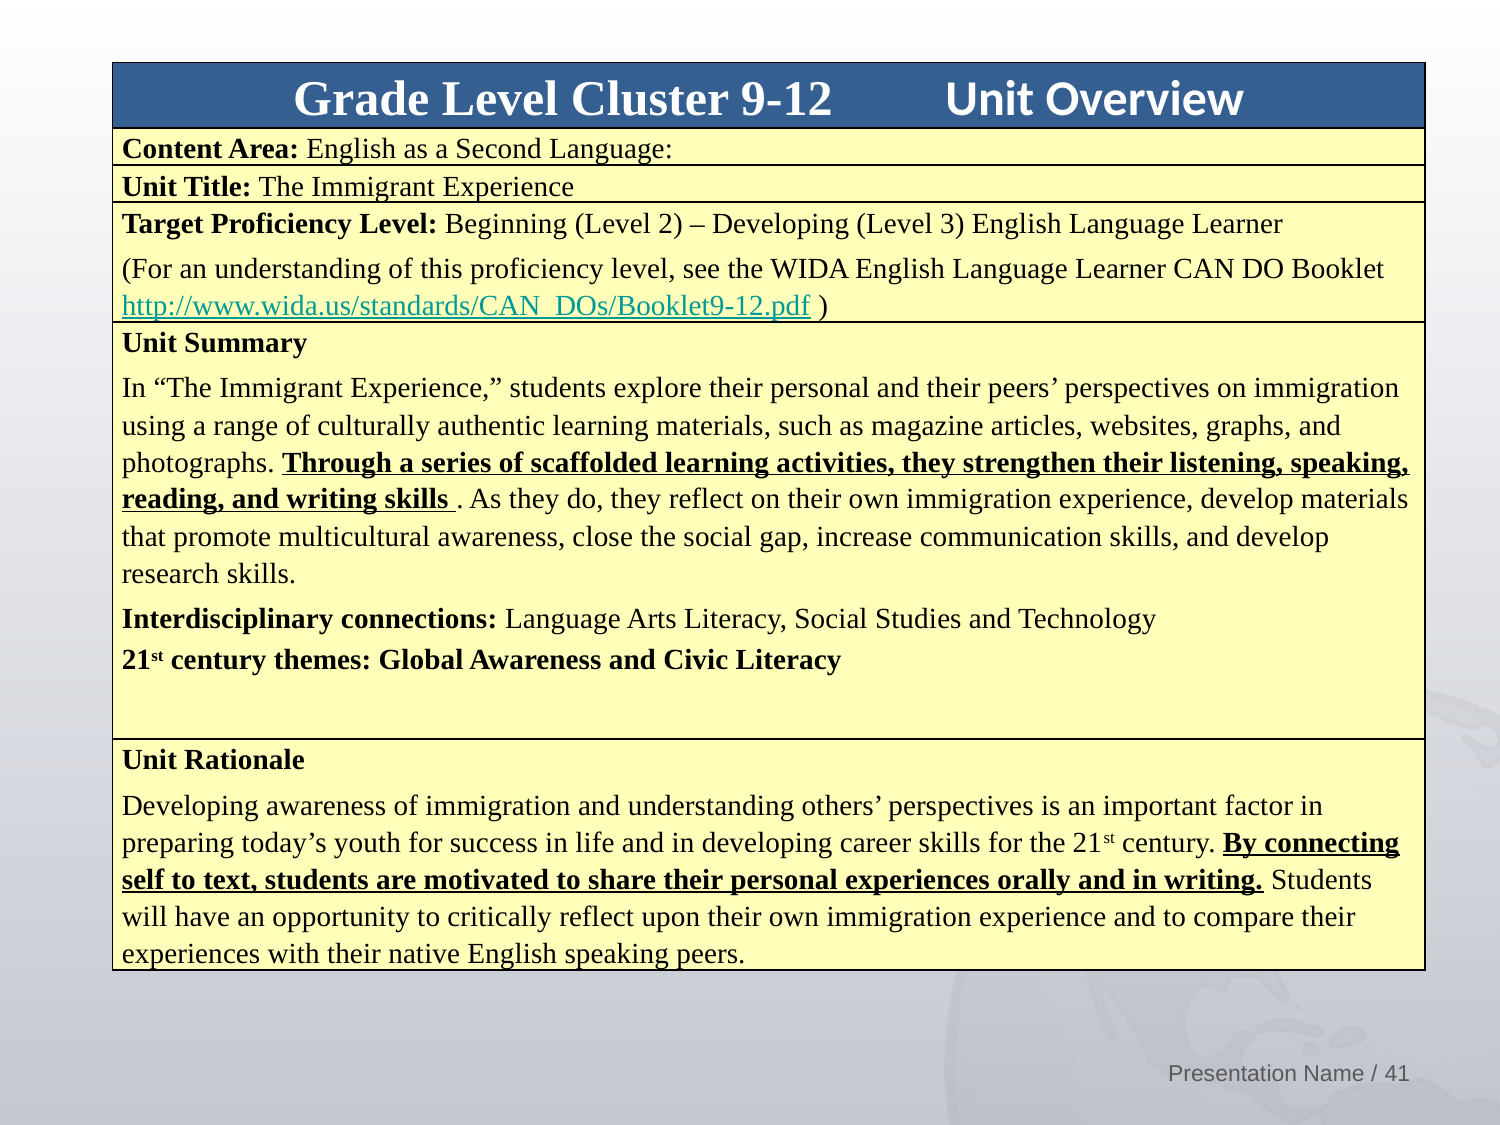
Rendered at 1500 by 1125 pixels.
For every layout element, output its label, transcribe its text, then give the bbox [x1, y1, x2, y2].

table_cell Target Proficiency Level: Beginning (Level 2) – Developing (Level 3) English Language Learner (For an understanding of this proficiency level, see the WIDA English Language Learner CAN DO Booklet http://www.wida.us/standards/CAN_DOs/Booklet9-12.pdf ) [113, 203, 1424, 321]
table_cell Content Area: English as a Second Language: [113, 129, 1424, 164]
table_header Grade Level Cluster 9-12 Unit Overview [113, 63, 1424, 127]
table_cell Unit Title: The Immigrant Experience [113, 166, 1424, 201]
table_cell Unit Summary In “The Immigrant Experience,” students explore their personal and their peers’ perspectives on immigration using a range of culturally authentic learning materials, such as magazine articles, websites, graphs, and photographs. Through a series of scaffolded learning activities, they strengthen their listening, speaking, reading, and writing skills . As they do, they reflect on their own immigration experience, develop materials that promote multicultural awareness, close the social gap, increase communication skills, and develop research skills. Interdisciplinary connections: Language Arts Literacy, Social Studies and Technology 21st century themes: Global Awareness and Civic Literacy [113, 323, 1424, 738]
table_cell Unit Rationale Developing awareness of immigration and understanding others’ perspectives is an important factor in preparing today’s youth for success in life and in developing career skills for the 21st century. By connecting self to text, students are motivated to share their personal experiences orally and in writing. Students will have an opportunity to critically reflect upon their own immigration experience and to compare their experiences with their native English speaking peers. [113, 740, 1424, 969]
slide_number Presentation Name / 41 [912, 1042, 1425, 1103]
picture [0, 0, 1500, 1125]
